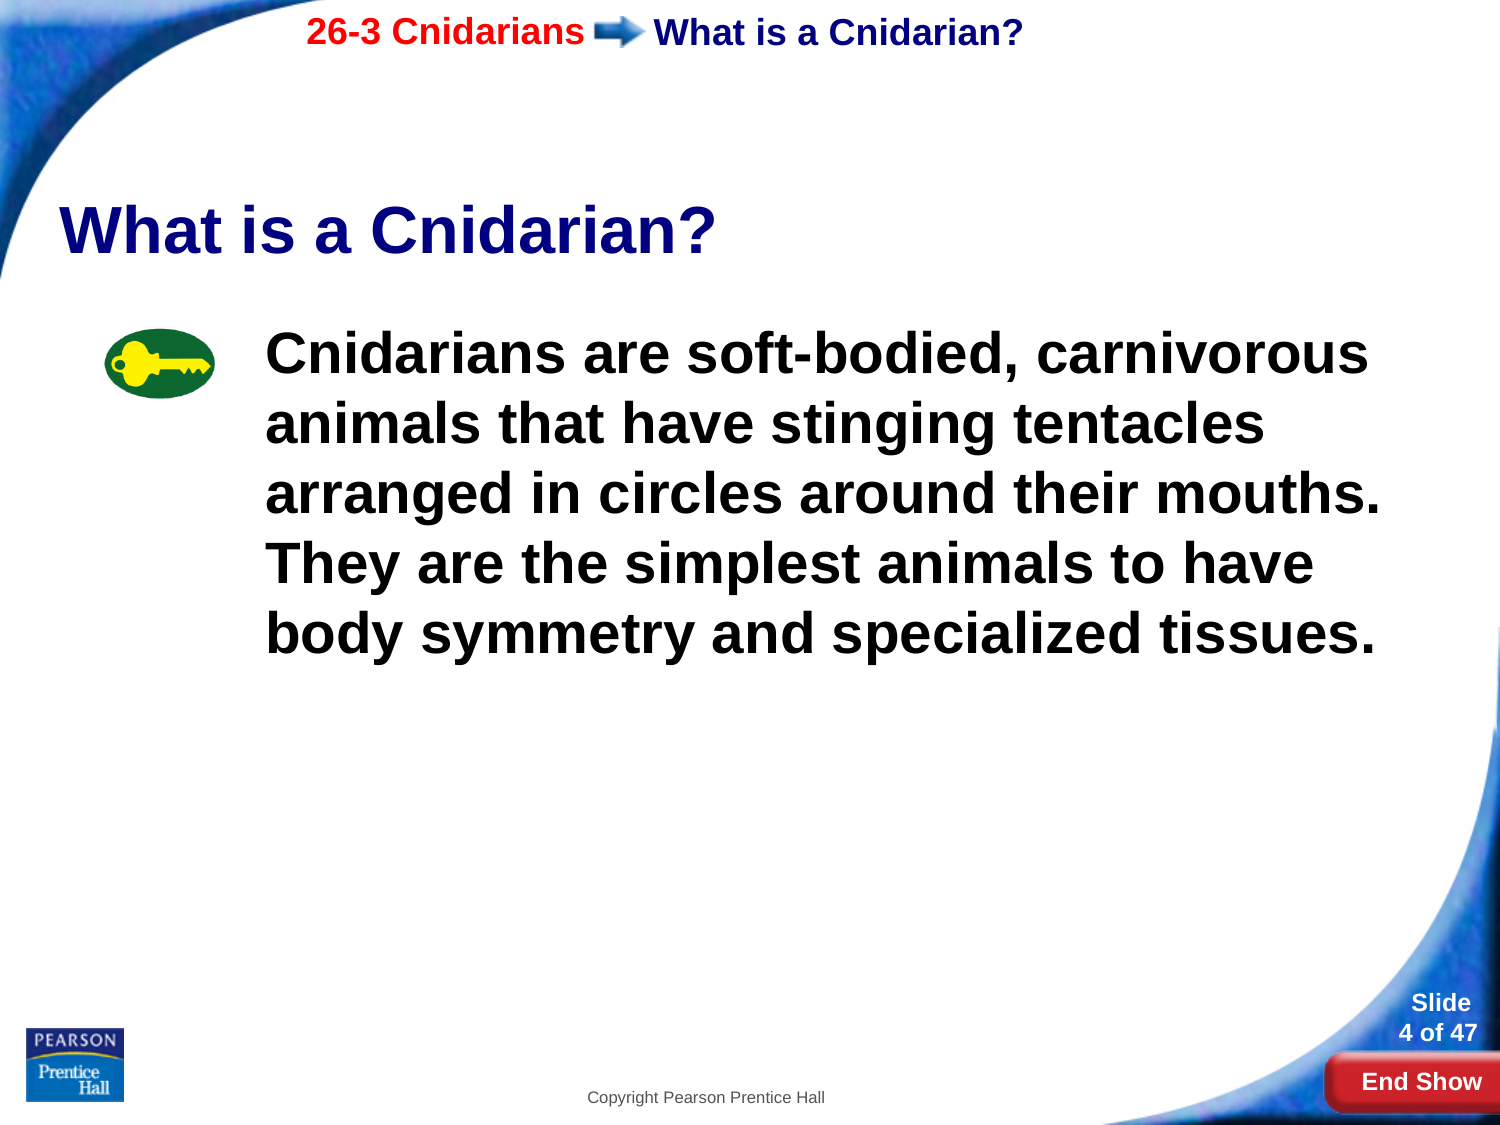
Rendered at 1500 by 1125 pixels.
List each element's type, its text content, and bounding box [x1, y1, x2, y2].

title What is a Cnidarian? [638, 0, 1308, 76]
list What is a Cnidarian? Cnidarians are soft-bodied, carnivorous animals that have stinging tentacles arranged in circles around their mouths. They are the simplest animals to have body symmetry and specialized tissues. [44, 179, 1448, 976]
picture [0, 0, 1500, 1125]
footer Copyright Pearson Prentice Hall [468, 1078, 945, 1105]
